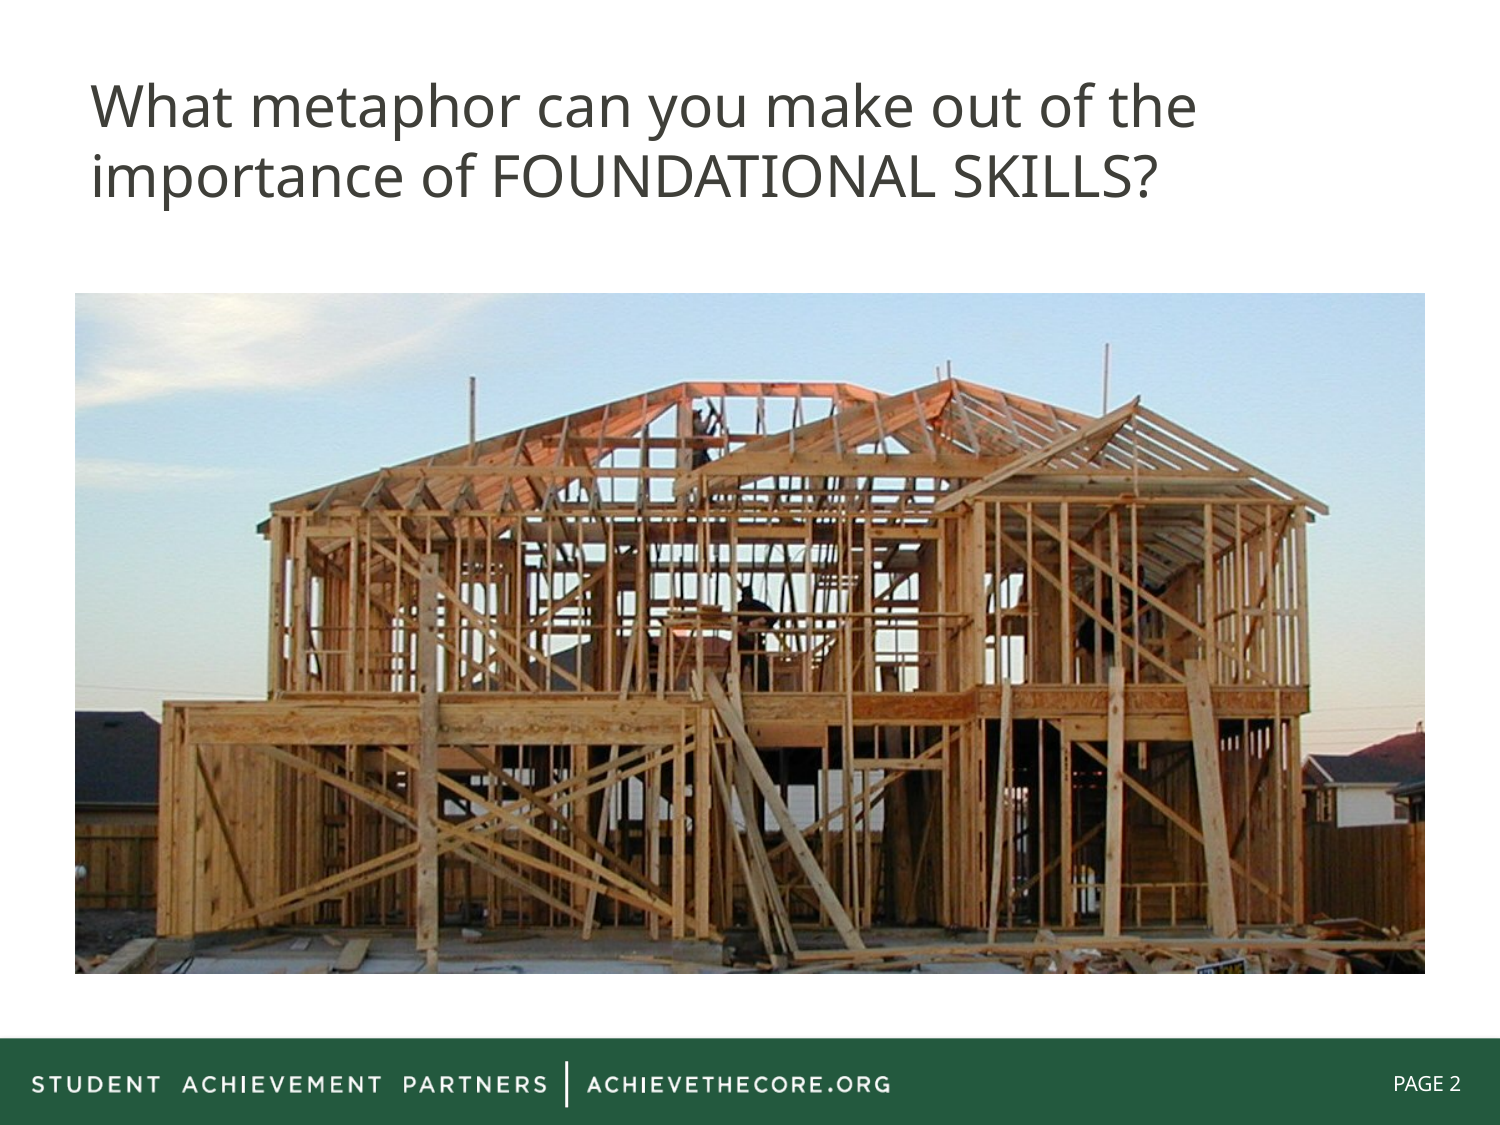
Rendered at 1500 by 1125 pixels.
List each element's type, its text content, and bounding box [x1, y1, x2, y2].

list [74, 293, 1426, 975]
title What metaphor can you make out of the importance of FOUNDATIONAL SKILLS? [75, 45, 1425, 233]
